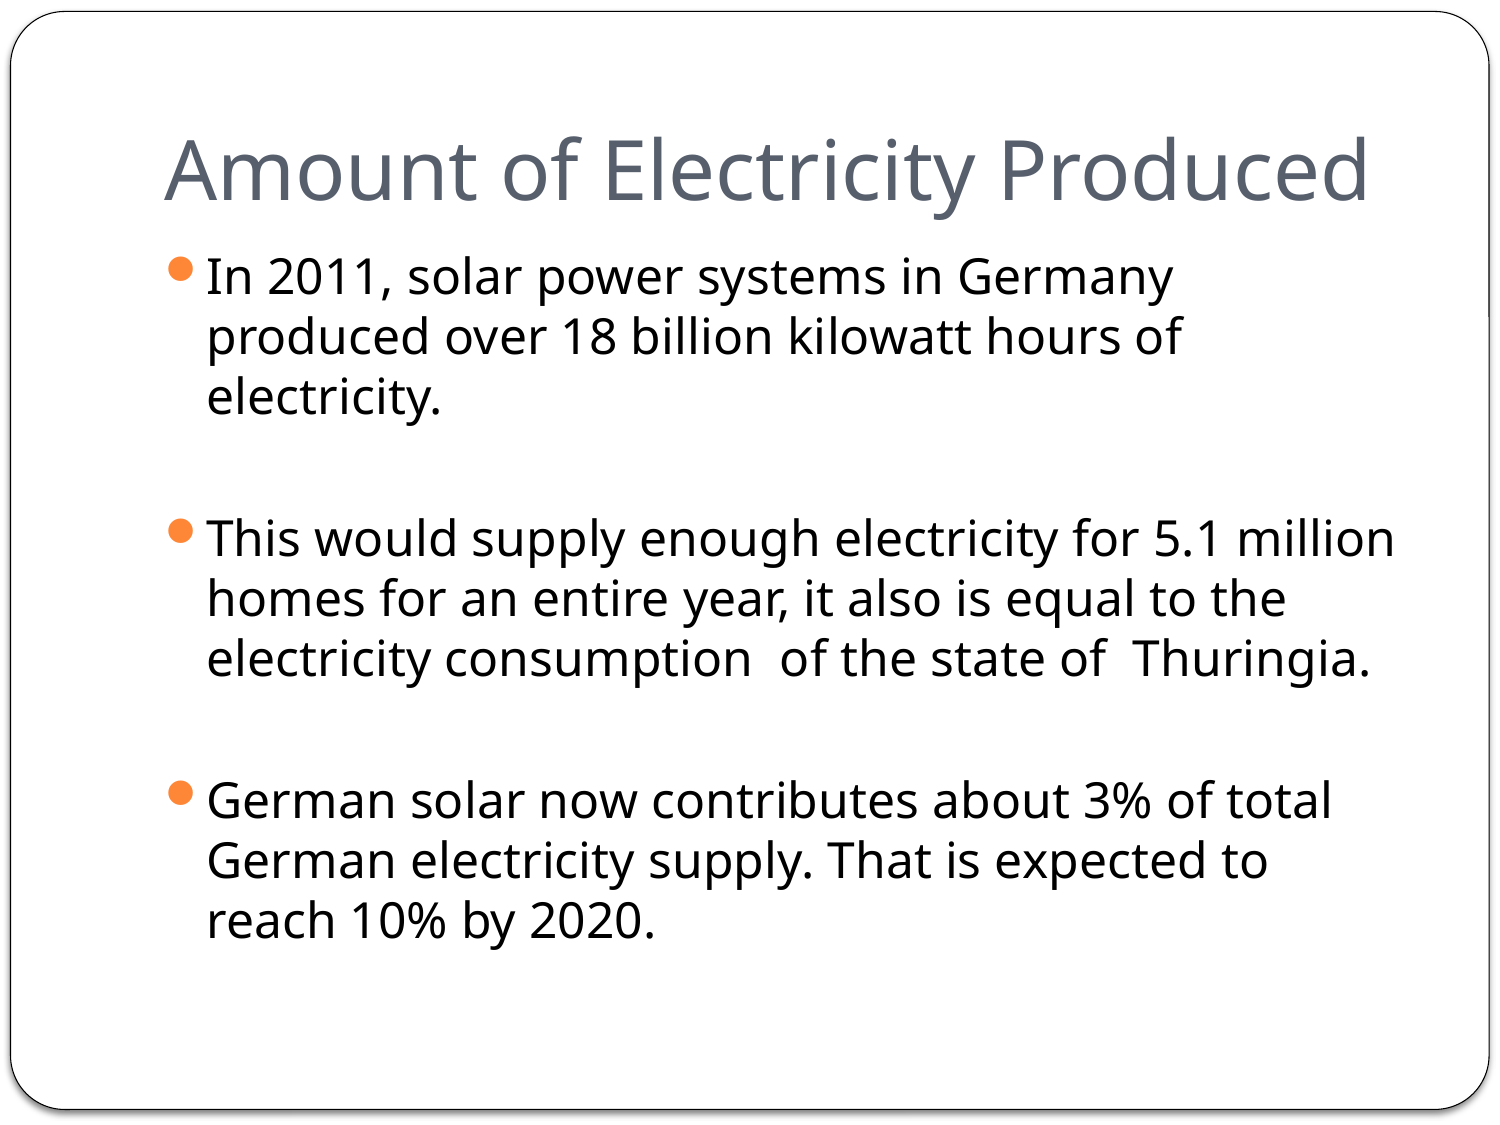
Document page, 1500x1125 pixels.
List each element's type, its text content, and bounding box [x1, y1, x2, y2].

title Amount of Electricity Produced [150, 45, 1425, 233]
list In 2011, solar power systems in Germany produced over 18 billion kilowatt hours of electricity. This would supply enough electricity for 5.1 million homes for an entire year, it also is equal to the electricity consumption of the state of Thuringia. German solar now contributes about 3% of total German electricity supply. That is expected to reach 10% by 2020. [150, 237, 1425, 988]
